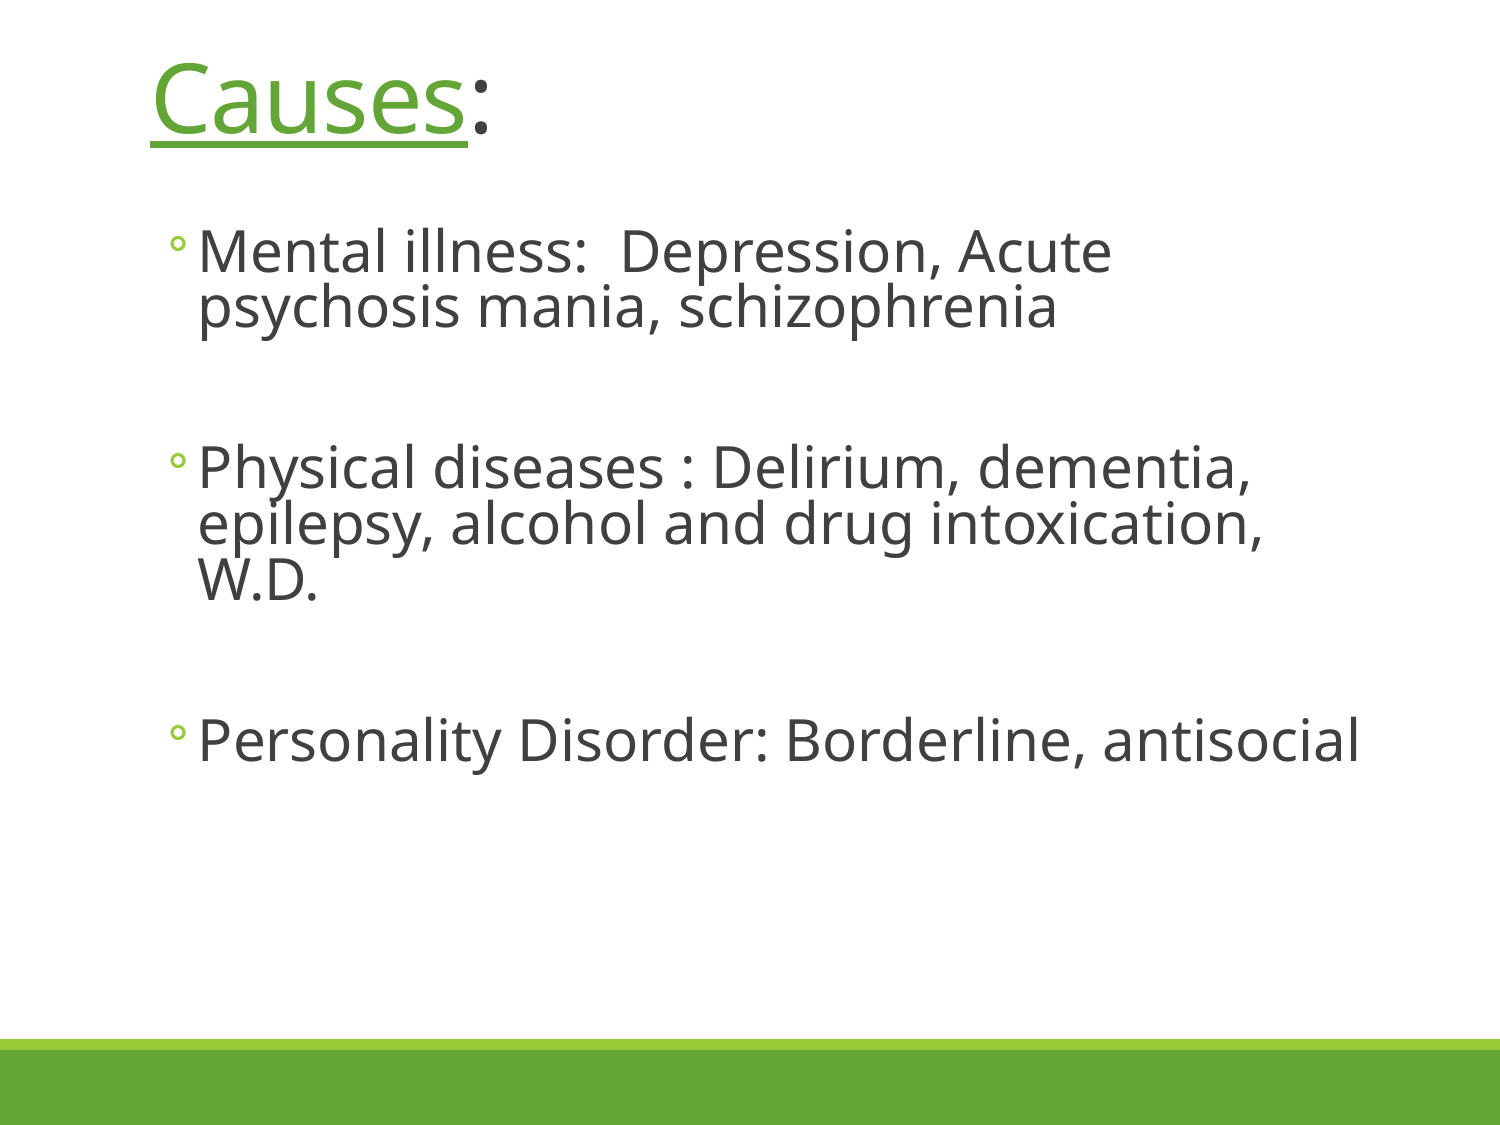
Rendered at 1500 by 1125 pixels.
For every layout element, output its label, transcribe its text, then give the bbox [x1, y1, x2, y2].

list Mental illness: Depression, Acute psychosis mania, schizophrenia Physical diseases : Delirium, dementia, epilepsy, alcohol and drug intoxication, W.D. Personality Disorder: Borderline, antisocial [135, 219, 1373, 963]
title Causes: [135, 47, 1373, 161]
